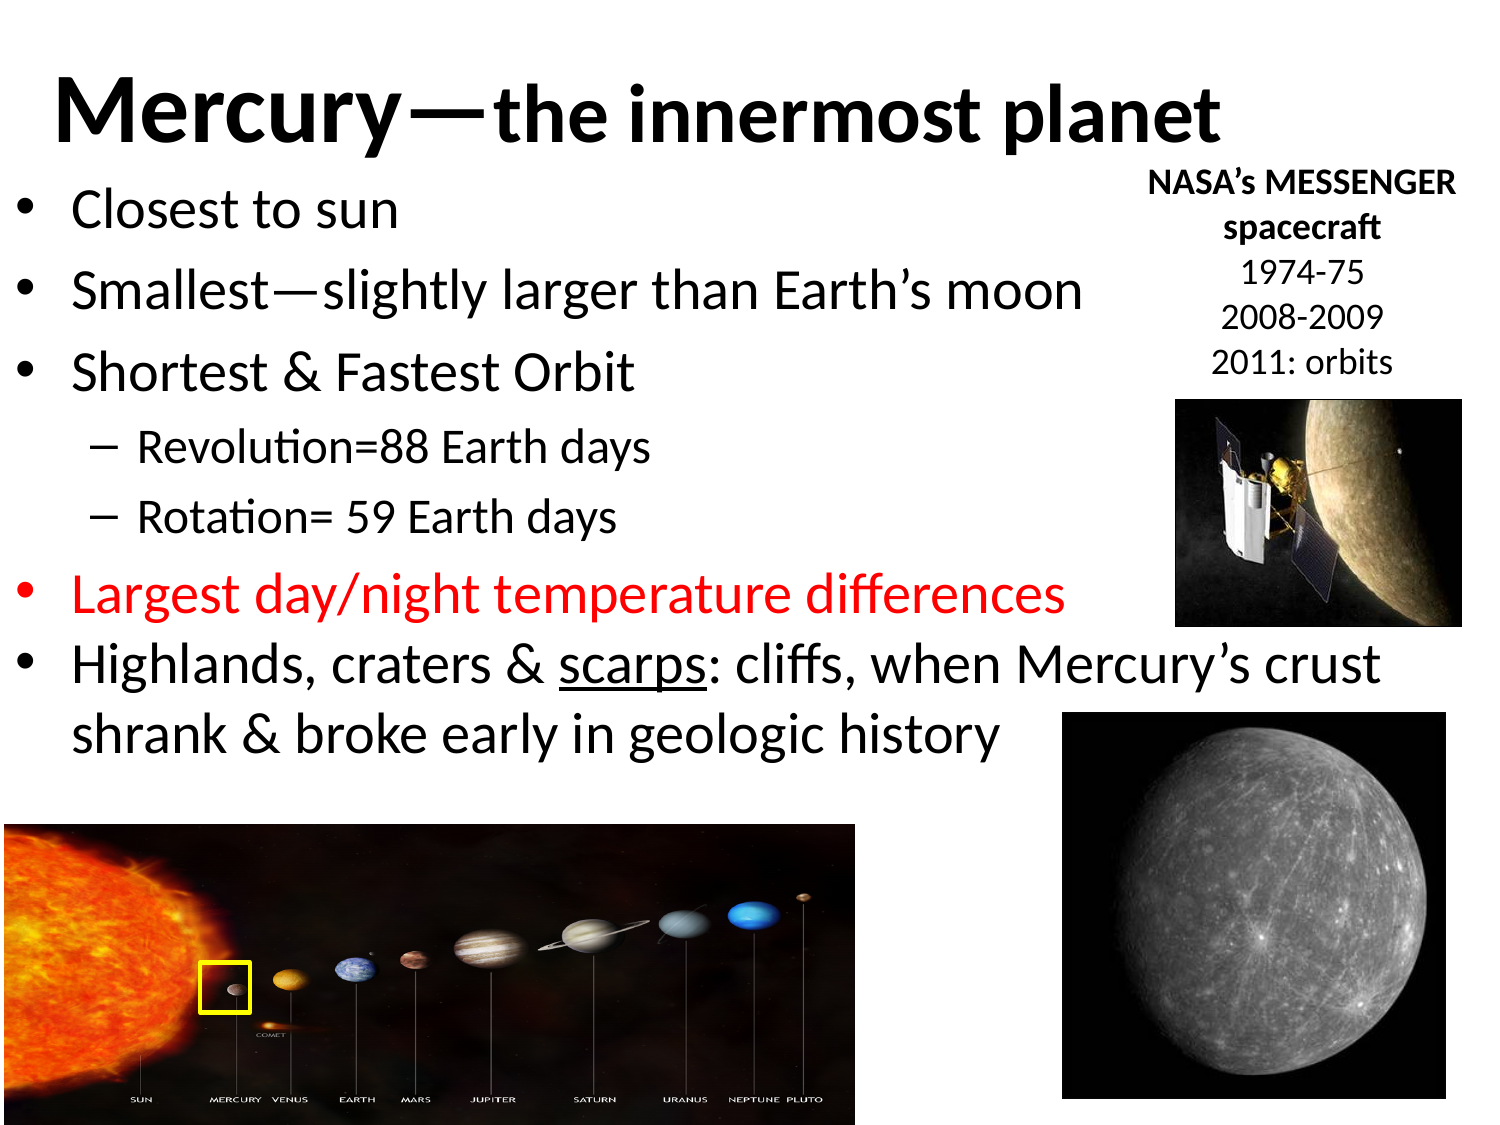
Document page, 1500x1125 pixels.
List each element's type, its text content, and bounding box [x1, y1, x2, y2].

list Closest to sun Smallest—slightly larger than Earth’s moon Shortest & Fastest Orbit Revolution=88 Earth days Rotation= 59 Earth days Largest day/night temperature differences Highlands, craters & scarps: cliffs, when Mercury’s crust shrank & broke early in geologic history [0, 162, 1425, 975]
picture [4, 824, 856, 1125]
picture [1062, 712, 1447, 1099]
text_box NASA’s MESSENGER spacecraft 1974-75 2008-2009 2011: orbits [1104, 149, 1500, 390]
picture [1174, 399, 1462, 628]
title Mercury—the innermost planet [37, 37, 1388, 162]
